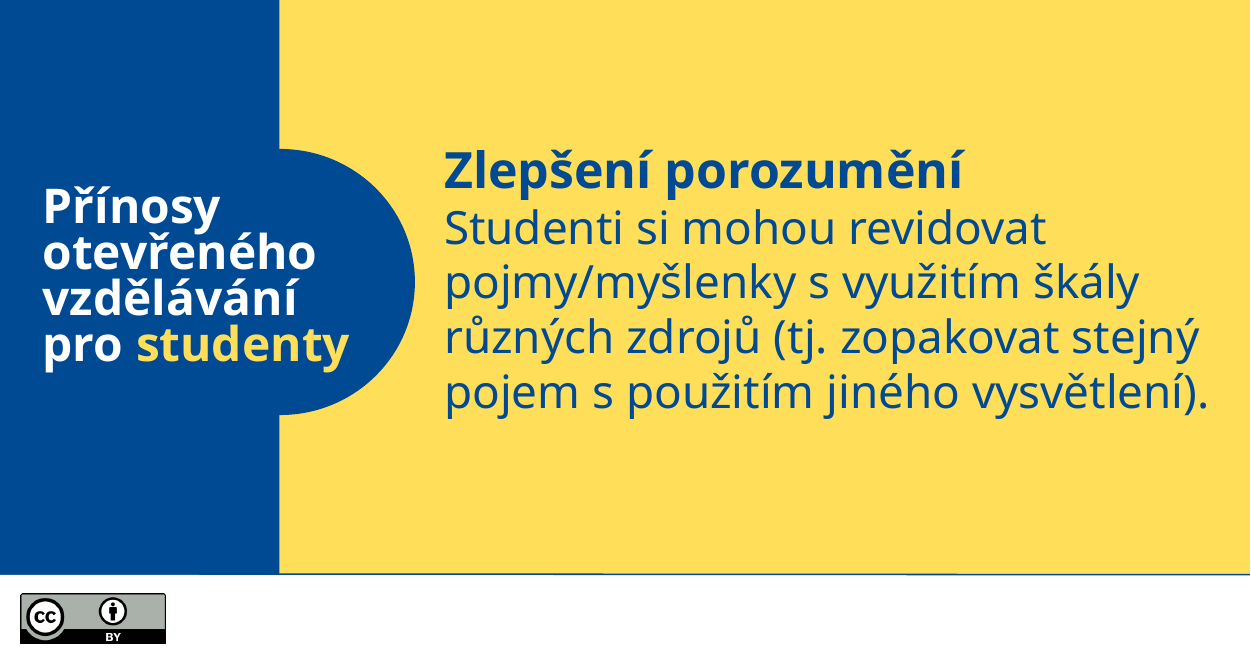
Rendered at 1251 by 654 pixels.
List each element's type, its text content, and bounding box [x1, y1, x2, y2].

text_box [206, 148, 355, 171]
text_box Zlepšení porozumění Studenti si mohou revidovat pojmy/myšlenky s využitím škály různých zdrojů (tj. zopakovat stejný pojem s použitím jiného vysvětlení). [429, 123, 1250, 434]
text_box [196, 386, 365, 416]
text_box [0, 0, 280, 573]
text_box Přínosy otevřeného vzdělávání pro studenty [27, 171, 368, 386]
text_box [0, 582, 1250, 654]
text_box [368, 181, 415, 383]
picture [20, 592, 166, 645]
